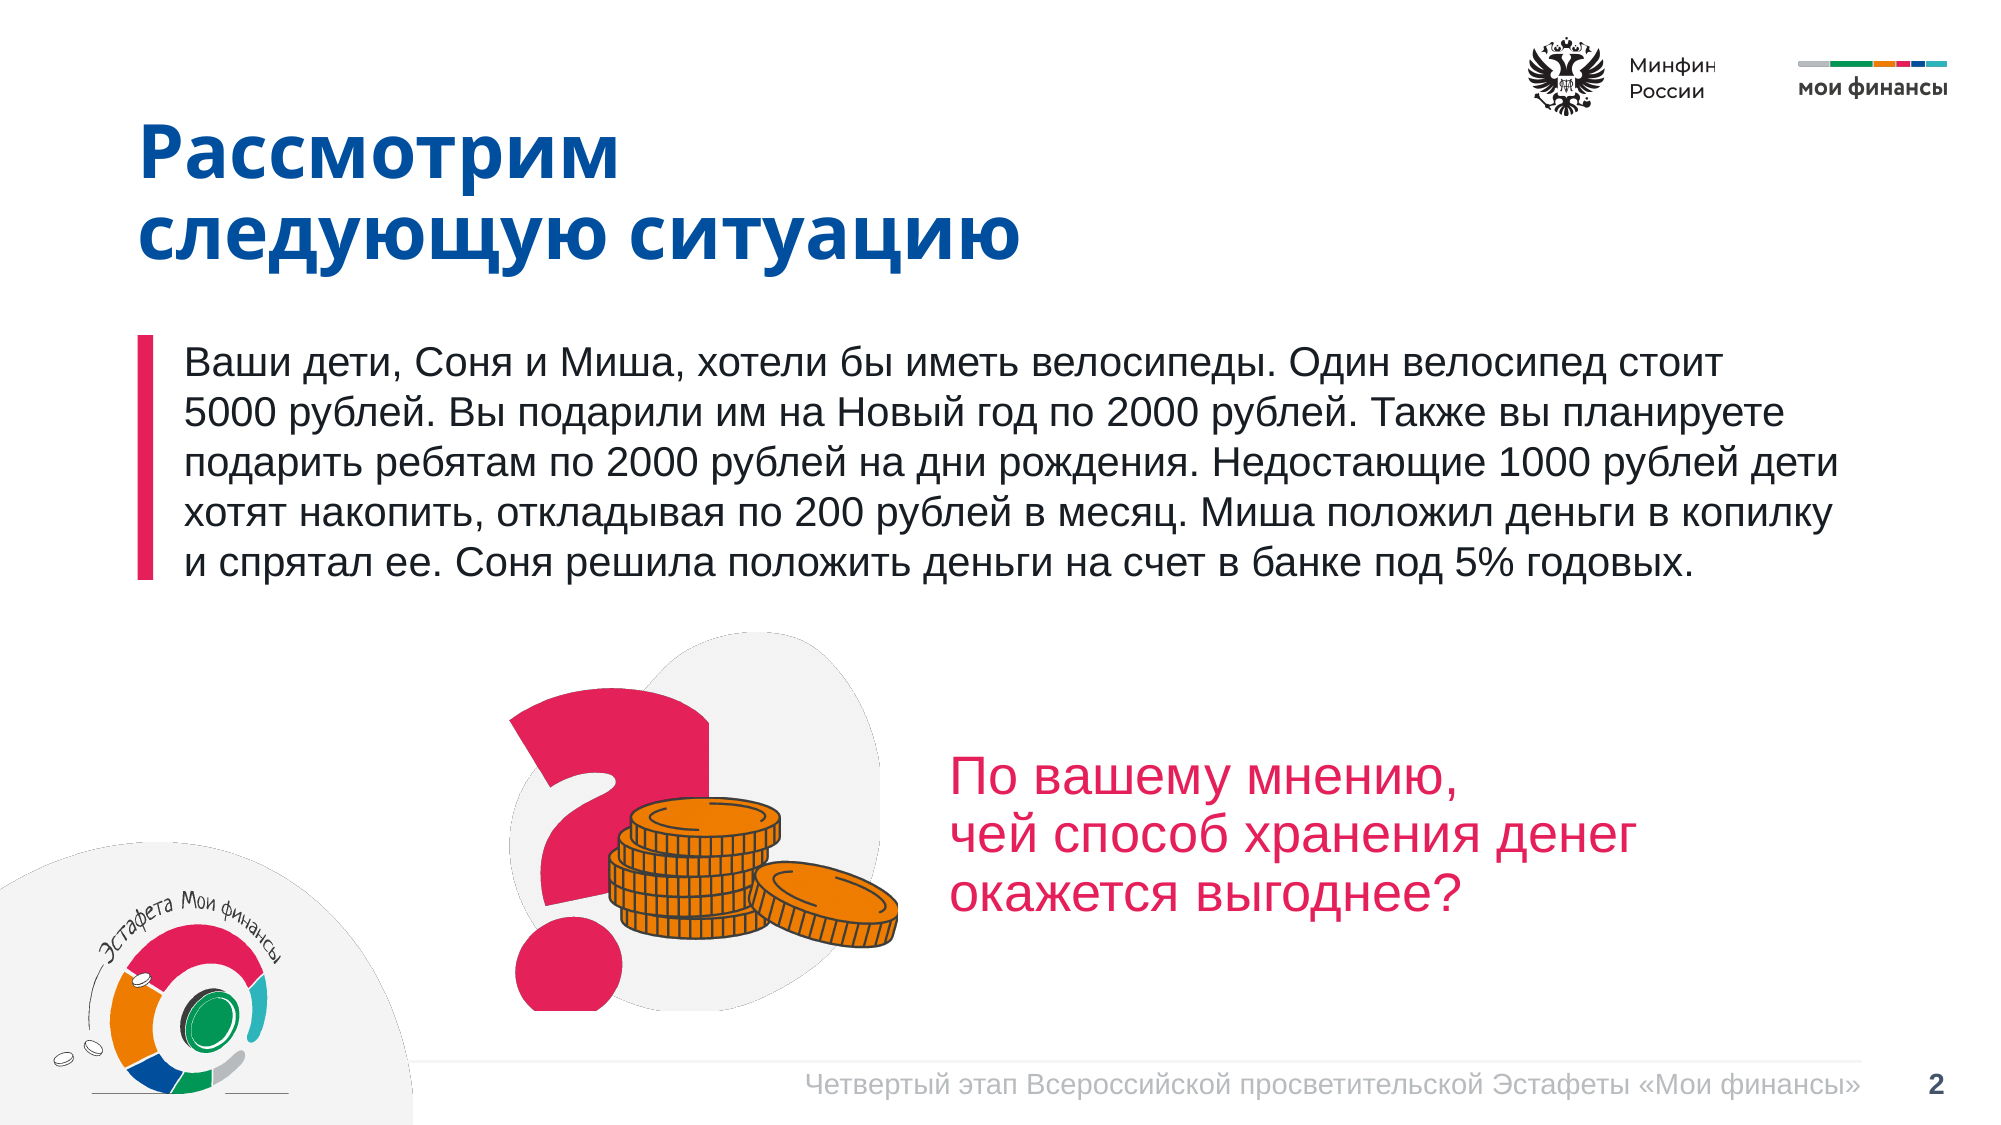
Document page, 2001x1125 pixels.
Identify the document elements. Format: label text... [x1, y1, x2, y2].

picture [1798, 61, 1947, 99]
title Рассмотрим следующую ситуацию [137, 113, 1310, 273]
picture [508, 632, 899, 1011]
text_box [137, 335, 154, 580]
list Ваши дети, Соня и Миша, хотели бы иметь велосипеды. Один велосипед стоит 5000 рублей. Вы подарили им на Новый год по 2000 рублей. Также вы планируете подарить ребятам по 2000 рублей на дни рождения. Недостающие 1000 рублей дети хотят накопить, откладывая по 200 рублей в месяц. Миша положил деньги в копилку и спрятал ее. Соня решила положить деньги на счет в банке под 5% годовых. [183, 335, 1863, 598]
text_box 2 [1862, 1065, 1945, 1125]
picture [1528, 37, 1715, 116]
text_box По вашему мнению, чей способ хранения денег окажется выгоднее? [949, 747, 1833, 1011]
picture [0, 842, 413, 1125]
